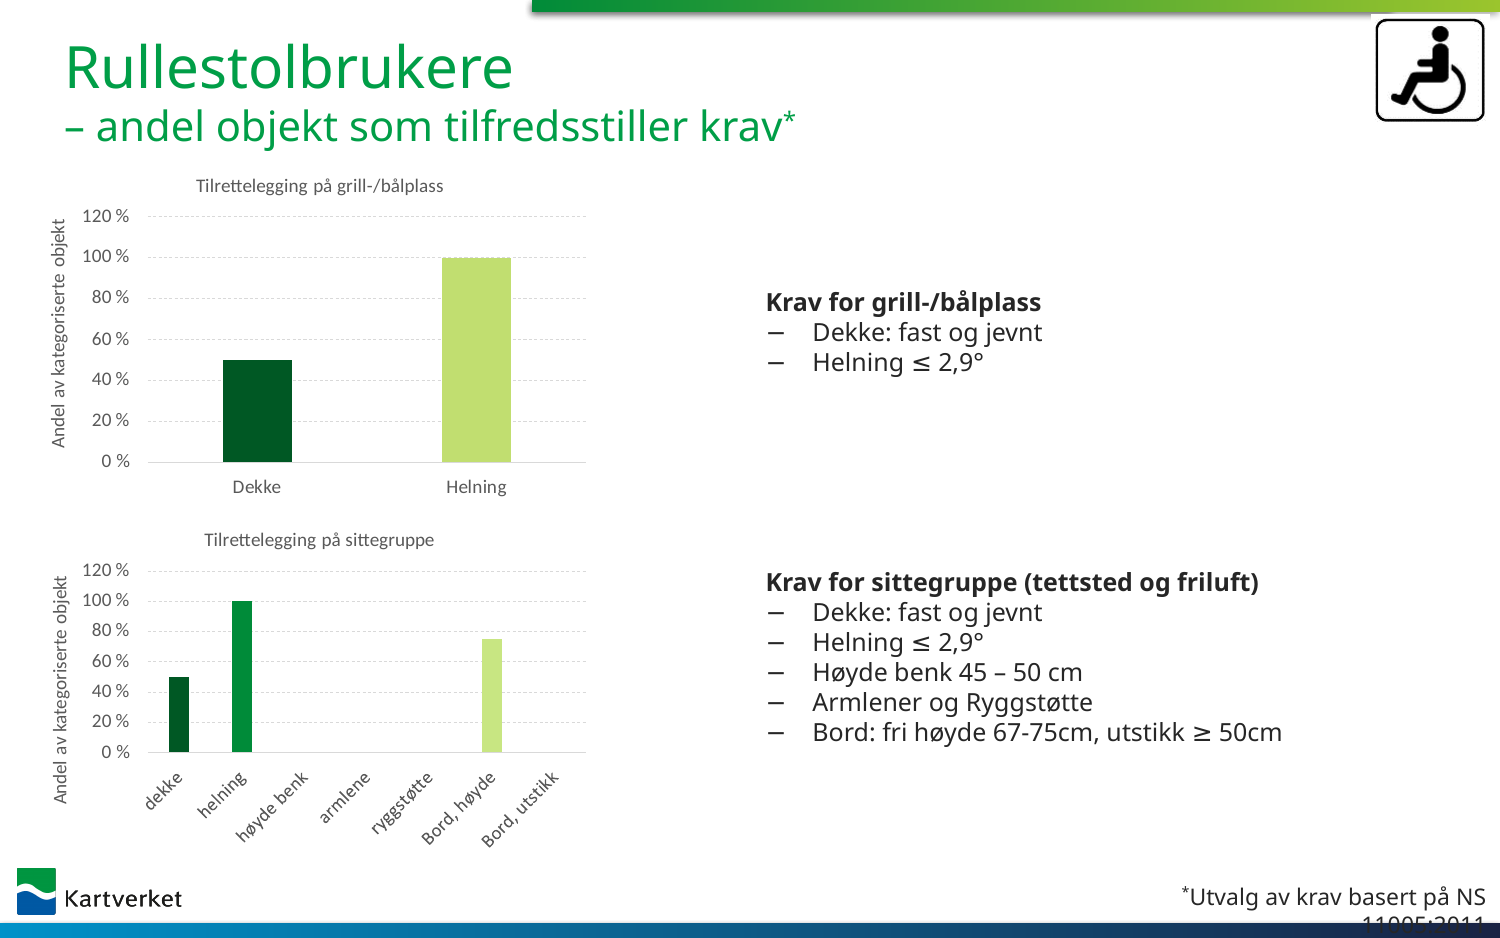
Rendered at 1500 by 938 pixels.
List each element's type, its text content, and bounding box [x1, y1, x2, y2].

text_box Krav for sittegruppe (tettsted og friluft) Dekke: fast og jevnt Helning ≤ 2,9° Høyde benk 45 – 50 cm Armlener og Ryggstøtte Bord: fri høyde 67-75cm, utstikk ≥ 50cm [750, 559, 1500, 754]
text_box Rullestolbrukere – andel objekt som tilfredsstiller krav* [49, 14, 1431, 158]
picture [1371, 13, 1491, 127]
picture [41, 520, 597, 859]
text_box *Utvalg av krav basert på NS 11005:2011 [1068, 873, 1500, 938]
picture [41, 166, 597, 505]
text_box Krav for grill-/bålplass Dekke: fast og jevnt Helning ≤ 2,9° [750, 279, 1452, 384]
